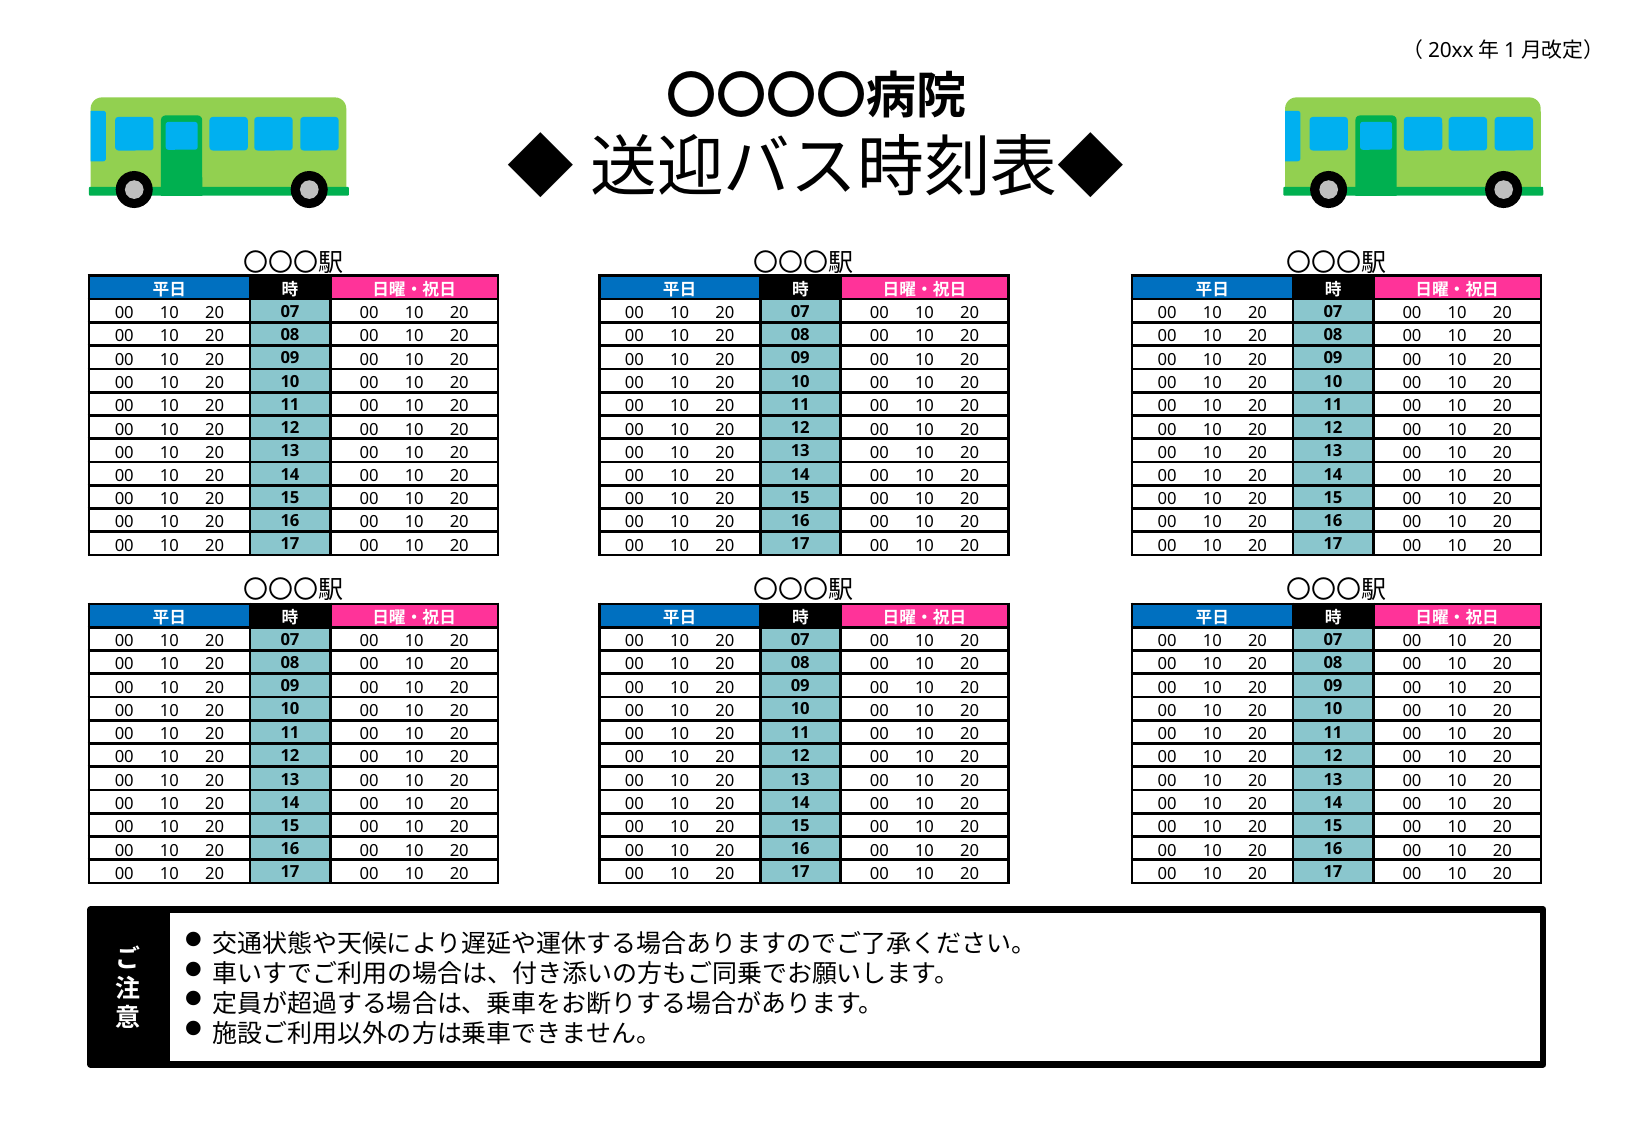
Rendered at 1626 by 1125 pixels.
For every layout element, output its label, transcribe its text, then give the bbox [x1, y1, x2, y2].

table_cell 00 10 20 [90, 417, 249, 437]
table_cell 00 10 20 [90, 533, 249, 554]
table_cell 00 10 20 [90, 300, 249, 321]
table_cell 00 10 20 [601, 652, 759, 672]
table_cell 08 [251, 324, 329, 344]
table_cell 12 [1294, 417, 1372, 437]
table_header 平日 [90, 284, 249, 298]
table_cell 00 10 20 [1375, 533, 1540, 554]
table_cell 09 [1294, 347, 1372, 368]
table_cell 00 10 20 [1133, 652, 1292, 672]
table_cell 00 10 20 [332, 300, 497, 321]
table_cell 00 10 20 [1375, 394, 1540, 414]
table_cell 14 [762, 463, 839, 484]
table_cell 00 10 20 [842, 745, 1007, 765]
table_cell 16 [1294, 838, 1372, 858]
table_cell 00 10 20 [601, 533, 759, 554]
table_cell 00 10 20 [332, 722, 497, 742]
table_header 平日 [1133, 284, 1292, 298]
table_cell 00 10 20 [601, 324, 759, 344]
table_cell 00 10 20 [1375, 815, 1540, 835]
table_cell 09 [251, 675, 329, 696]
table_cell 00 10 20 [601, 815, 759, 835]
table_cell 14 [1294, 463, 1372, 484]
table_cell 00 10 20 [332, 510, 497, 530]
table_cell 00 10 20 [90, 487, 249, 507]
table_cell 00 10 20 [90, 370, 249, 391]
table_cell 00 10 20 [332, 370, 497, 391]
table_cell 00 10 20 [1133, 487, 1292, 507]
table_cell 00 10 20 [332, 440, 497, 461]
table_cell 00 10 20 [1375, 324, 1540, 344]
table_cell 00 10 20 [842, 675, 1007, 696]
table_cell 00 10 20 [90, 629, 249, 649]
table_header 日曜・祝日 [332, 284, 497, 298]
table_cell 14 [251, 791, 329, 812]
table_cell 17 [762, 861, 839, 882]
text_box ご注意 [90, 909, 166, 1065]
table_cell 00 10 20 [332, 861, 497, 882]
table_cell 00 10 20 [842, 861, 1007, 882]
text_box ◆送迎バス時刻表◆ [493, 116, 1140, 211]
table_cell 00 10 20 [1133, 838, 1292, 858]
table_cell 00 10 20 [90, 510, 249, 530]
table_cell 00 10 20 [1133, 533, 1292, 554]
table_cell 00 10 20 [90, 815, 249, 835]
table_cell 00 10 20 [1375, 487, 1540, 507]
table_cell 00 10 20 [1133, 861, 1292, 882]
table_cell 08 [1294, 324, 1372, 344]
table_cell 00 10 20 [1133, 675, 1292, 696]
table_cell 17 [762, 533, 839, 554]
table_cell 00 10 20 [332, 629, 497, 649]
table_cell 11 [762, 394, 839, 414]
text_box 〇〇〇駅 [599, 566, 1009, 612]
table_cell 00 10 20 [332, 838, 497, 858]
table_cell 00 10 20 [1375, 347, 1540, 368]
table_cell 00 10 20 [601, 745, 759, 765]
table_cell 00 10 20 [1375, 510, 1540, 530]
table_cell 00 10 20 [332, 487, 497, 507]
table_header 時 [1294, 612, 1372, 626]
table_cell 00 10 20 [1133, 722, 1292, 742]
table_cell 07 [251, 629, 329, 649]
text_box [88, 97, 350, 209]
text_box 〇〇〇駅 [1131, 566, 1541, 612]
table_cell 00 10 20 [1375, 652, 1540, 672]
table_cell 00 10 20 [601, 394, 759, 414]
table_cell 12 [251, 745, 329, 765]
table_cell 00 10 20 [842, 533, 1007, 554]
table_header 日曜・祝日 [842, 612, 1007, 626]
table_cell 00 10 20 [601, 629, 759, 649]
table_cell 00 10 20 [90, 768, 249, 789]
text_box 〇〇〇駅 [599, 238, 1009, 284]
table_cell 15 [251, 815, 329, 835]
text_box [1283, 97, 1544, 209]
table_cell 15 [762, 487, 839, 507]
table_cell 00 10 20 [1375, 300, 1540, 321]
table_cell 12 [762, 417, 839, 437]
table_cell 00 10 20 [1133, 510, 1292, 530]
table_header 時 [251, 612, 329, 626]
text_box 交通状態や天候により遅延や運休する場合ありますのでご了承ください。 車いすでご利用の場合は、付き添いの方もご同乗でお願いします。 定員が超過する場合は、乗車をお断りする場合があります。 施設ご利用以外の方は乗車できません。 [166, 909, 1544, 1065]
table_cell 00 10 20 [1133, 417, 1292, 437]
table_cell 00 10 20 [1133, 440, 1292, 461]
table_cell 00 10 20 [90, 675, 249, 696]
table_cell 00 10 20 [601, 487, 759, 507]
table_cell 00 10 20 [1133, 394, 1292, 414]
table_cell 00 10 20 [1375, 417, 1540, 437]
table_cell 00 10 20 [842, 300, 1007, 321]
table_cell 00 10 20 [842, 698, 1007, 719]
table_cell 00 10 20 [842, 652, 1007, 672]
table_cell 00 10 20 [601, 510, 759, 530]
table_cell 13 [1294, 768, 1372, 789]
table_cell 09 [762, 347, 839, 368]
table_cell 00 10 20 [90, 838, 249, 858]
table_cell 16 [1294, 510, 1372, 530]
table_cell 00 10 20 [1133, 629, 1292, 649]
table_cell 00 10 20 [1375, 838, 1540, 858]
table_cell 13 [251, 768, 329, 789]
table_cell 00 10 20 [1375, 745, 1540, 765]
table_header 時 [1294, 284, 1372, 298]
table_cell 00 10 20 [601, 370, 759, 391]
table_cell 09 [762, 675, 839, 696]
table_cell 00 10 20 [332, 745, 497, 765]
table_cell 00 10 20 [1375, 629, 1540, 649]
table_cell 17 [251, 533, 329, 554]
table_cell 00 10 20 [842, 440, 1007, 461]
table_cell 00 10 20 [1133, 791, 1292, 812]
table_cell 00 10 20 [601, 463, 759, 484]
table_cell 00 10 20 [90, 652, 249, 672]
table_cell 17 [1294, 861, 1372, 882]
table_cell 00 10 20 [601, 791, 759, 812]
table_cell 07 [762, 629, 839, 649]
table_cell 00 10 20 [601, 675, 759, 696]
table_cell 13 [1294, 440, 1372, 461]
table_header 平日 [1133, 612, 1292, 626]
table_cell 08 [762, 324, 839, 344]
table_cell 00 10 20 [842, 487, 1007, 507]
table_header 時 [762, 284, 839, 298]
table_cell 00 10 20 [90, 791, 249, 812]
table_cell 00 10 20 [332, 791, 497, 812]
table_header 時 [251, 284, 329, 298]
table_cell 00 10 20 [1375, 675, 1540, 696]
table_cell 16 [251, 838, 329, 858]
text_box （20xx年1月改定） [1387, 29, 1619, 70]
table_cell 00 10 20 [601, 300, 759, 321]
table_cell 00 10 20 [601, 440, 759, 461]
table_cell 00 10 20 [332, 768, 497, 789]
table_cell 10 [1294, 698, 1372, 719]
table_cell 00 10 20 [1375, 791, 1540, 812]
table_cell 00 10 20 [842, 394, 1007, 414]
table_cell 15 [1294, 487, 1372, 507]
table_cell 00 10 20 [1375, 861, 1540, 882]
table_cell 07 [1294, 300, 1372, 321]
table_cell 08 [1294, 652, 1372, 672]
table_cell 10 [251, 698, 329, 719]
table_cell 07 [762, 300, 839, 321]
table_cell 00 10 20 [1375, 463, 1540, 484]
table_cell 00 10 20 [1375, 370, 1540, 391]
table_header 平日 [601, 284, 759, 298]
table_cell 17 [251, 861, 329, 882]
table_cell 00 10 20 [90, 745, 249, 765]
table_cell 10 [762, 370, 839, 391]
table_cell 00 10 20 [842, 324, 1007, 344]
table_cell 00 10 20 [90, 861, 249, 882]
table_cell 00 10 20 [842, 629, 1007, 649]
table_cell 15 [762, 815, 839, 835]
table_cell 07 [251, 300, 329, 321]
table_cell 00 10 20 [1133, 300, 1292, 321]
table_cell 12 [251, 417, 329, 437]
table_cell 00 10 20 [842, 347, 1007, 368]
table_cell 00 10 20 [1133, 347, 1292, 368]
table_cell 00 10 20 [90, 463, 249, 484]
table_cell 07 [1294, 629, 1372, 649]
table_cell 09 [251, 347, 329, 368]
table_cell 00 10 20 [90, 440, 249, 461]
table_cell 08 [762, 652, 839, 672]
text_box 〇〇〇駅 [88, 566, 499, 612]
table_cell 00 10 20 [601, 347, 759, 368]
table_cell 10 [762, 698, 839, 719]
table_cell 00 10 20 [1133, 815, 1292, 835]
table_cell 00 10 20 [601, 417, 759, 437]
table_cell 11 [1294, 394, 1372, 414]
table_cell 00 10 20 [601, 768, 759, 789]
table_cell 00 10 20 [601, 838, 759, 858]
table_cell 00 10 20 [332, 675, 497, 696]
text_box 〇〇〇駅 [88, 238, 499, 284]
table_cell 17 [1294, 533, 1372, 554]
table_cell 00 10 20 [842, 463, 1007, 484]
table_cell 00 10 20 [332, 394, 497, 414]
text_box 〇〇〇〇病院 [651, 56, 981, 131]
table_cell 15 [1294, 815, 1372, 835]
table_cell 00 10 20 [90, 394, 249, 414]
table_cell 00 10 20 [842, 791, 1007, 812]
table_cell 00 10 20 [842, 722, 1007, 742]
table_cell 00 10 20 [332, 347, 497, 368]
table_cell 11 [762, 722, 839, 742]
table_cell 16 [762, 838, 839, 858]
table_cell 00 10 20 [1375, 768, 1540, 789]
text_box 〇〇〇駅 [1131, 238, 1541, 284]
table_cell 16 [251, 510, 329, 530]
table_cell 10 [1294, 370, 1372, 391]
table_cell 09 [1294, 675, 1372, 696]
table_cell 00 10 20 [332, 463, 497, 484]
table_cell 00 10 20 [842, 838, 1007, 858]
table_cell 00 10 20 [332, 815, 497, 835]
table_cell 12 [762, 745, 839, 765]
table_cell 00 10 20 [332, 324, 497, 344]
table_cell 16 [762, 510, 839, 530]
table_cell 00 10 20 [1133, 463, 1292, 484]
table_cell 10 [251, 370, 329, 391]
table_cell 00 10 20 [842, 370, 1007, 391]
table_cell 00 10 20 [332, 533, 497, 554]
table_header 平日 [90, 612, 249, 626]
table_cell 00 10 20 [90, 698, 249, 719]
table_header 日曜・祝日 [1375, 612, 1540, 626]
table_cell 00 10 20 [1375, 698, 1540, 719]
table_cell 13 [251, 440, 329, 461]
table_cell 00 10 20 [332, 417, 497, 437]
table_cell 14 [1294, 791, 1372, 812]
table_cell 00 10 20 [332, 652, 497, 672]
table_cell 11 [1294, 722, 1372, 742]
table_cell 00 10 20 [842, 510, 1007, 530]
table_header 日曜・祝日 [842, 284, 1007, 298]
table_cell 00 10 20 [842, 417, 1007, 437]
table_cell 00 10 20 [332, 698, 497, 719]
table_cell 00 10 20 [1133, 745, 1292, 765]
table_cell 00 10 20 [1133, 768, 1292, 789]
table_header 時 [762, 612, 839, 626]
table_cell 00 10 20 [842, 815, 1007, 835]
table_cell 00 10 20 [1375, 440, 1540, 461]
table_cell 00 10 20 [601, 861, 759, 882]
table_cell 13 [762, 768, 839, 789]
table_cell 12 [1294, 745, 1372, 765]
table_cell 14 [251, 463, 329, 484]
table_header 日曜・祝日 [1375, 284, 1540, 298]
table_cell 00 10 20 [601, 698, 759, 719]
table_cell 00 10 20 [1133, 324, 1292, 344]
table_cell 00 10 20 [90, 347, 249, 368]
table_cell 15 [251, 487, 329, 507]
table_cell 00 10 20 [1375, 722, 1540, 742]
table_cell 14 [762, 791, 839, 812]
table_header 平日 [601, 612, 759, 626]
table_cell 11 [251, 394, 329, 414]
table_cell 00 10 20 [601, 722, 759, 742]
table_cell 11 [251, 722, 329, 742]
table_cell 00 10 20 [90, 722, 249, 742]
table_cell 00 10 20 [1133, 698, 1292, 719]
table_cell 08 [251, 652, 329, 672]
table_cell 13 [762, 440, 839, 461]
table_header 日曜・祝日 [332, 612, 497, 626]
table_cell 00 10 20 [1133, 370, 1292, 391]
table_cell 00 10 20 [842, 768, 1007, 789]
table_cell 00 10 20 [90, 324, 249, 344]
